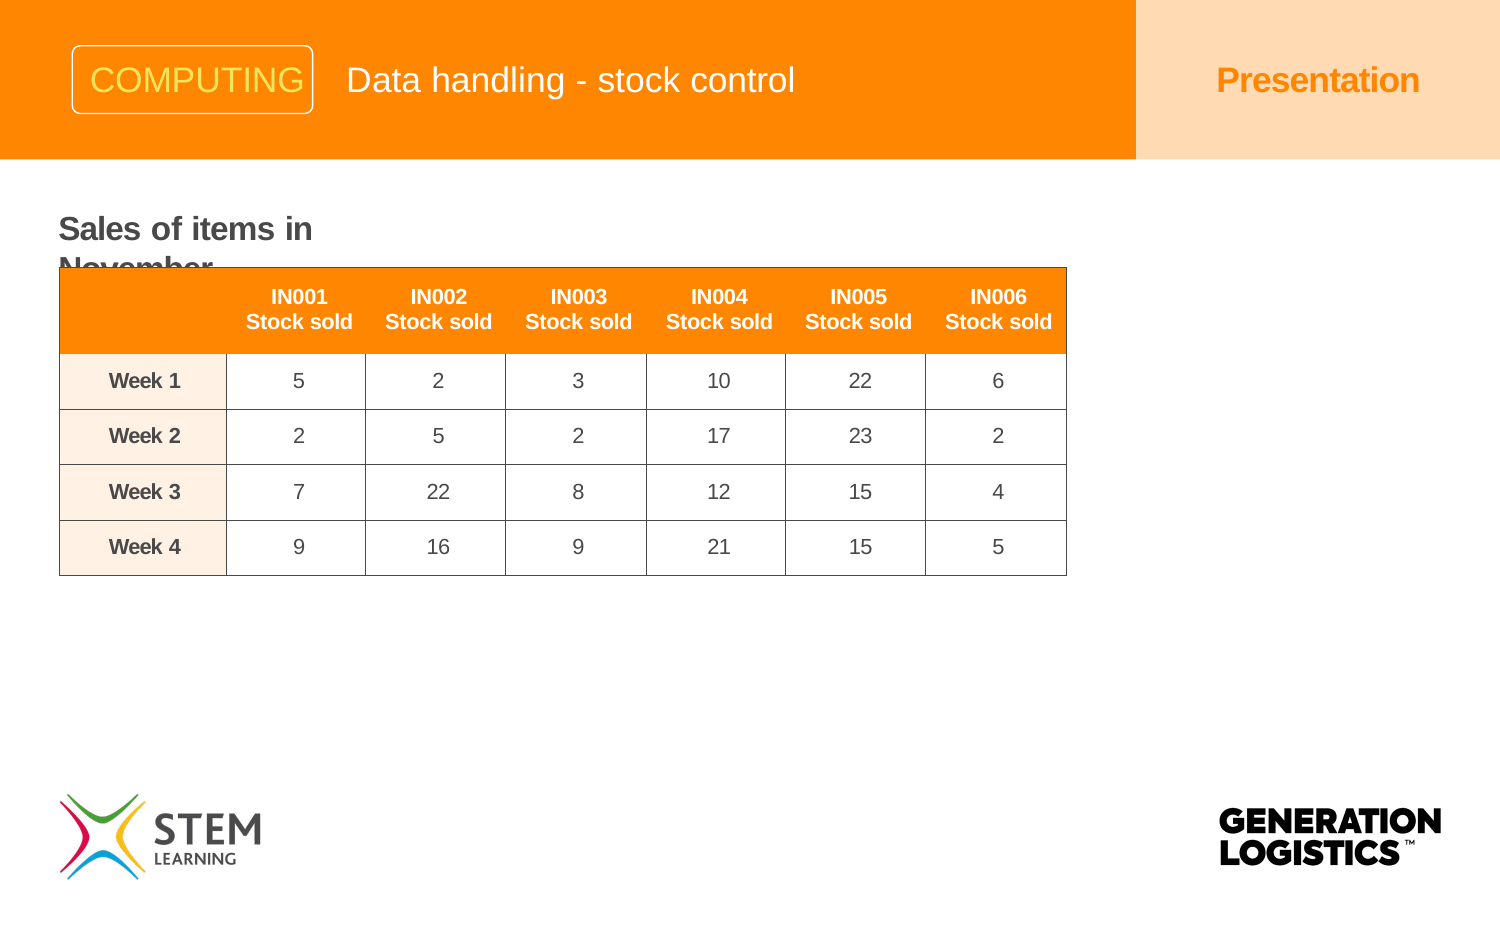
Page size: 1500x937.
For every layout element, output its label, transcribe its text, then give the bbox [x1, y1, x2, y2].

table_cell 8 [506, 465, 646, 520]
table_header IN005 Stock sold [785, 268, 925, 354]
text_box Presentation [1214, 55, 1423, 100]
table_cell 2 [366, 354, 505, 409]
table_cell 9 [227, 521, 365, 575]
table_cell 2 [227, 410, 365, 464]
table_cell 6 [926, 354, 1066, 409]
table_cell 9 [506, 521, 646, 575]
text_box [72, 45, 313, 114]
table_cell 16 [366, 521, 505, 575]
table_header IN006 Stock sold [925, 268, 1066, 354]
table_cell 22 [366, 465, 505, 520]
table_header [60, 268, 226, 354]
picture [59, 793, 261, 880]
table_header IN003 Stock sold [506, 268, 646, 354]
table_cell 5 [227, 354, 365, 409]
table_cell 22 [786, 354, 925, 409]
table_header IN001 Stock sold [226, 268, 365, 354]
picture [1219, 807, 1441, 866]
table_cell 17 [647, 410, 785, 464]
table_cell 2 [926, 410, 1066, 464]
table_cell 7 [227, 465, 365, 520]
text_box Sales of items in November [56, 205, 473, 288]
table_cell Week 3 [60, 465, 226, 520]
table_cell 21 [647, 521, 785, 575]
table_header IN004 Stock sold [646, 268, 785, 354]
table_cell 2 [506, 410, 646, 464]
table_cell Week 1 [60, 354, 226, 409]
table_cell 12 [647, 465, 785, 520]
table_cell 3 [506, 354, 646, 409]
table_cell 15 [786, 465, 925, 520]
table_cell 10 [647, 354, 785, 409]
table_header IN002 Stock sold [365, 268, 506, 354]
text_box Data handling - stock control [344, 55, 806, 100]
table_cell Week 2 [60, 410, 226, 464]
table_cell 4 [926, 465, 1066, 520]
table_cell 15 [786, 521, 925, 575]
table_cell 5 [926, 521, 1066, 575]
table_cell 23 [786, 410, 925, 464]
table_cell 5 [366, 410, 505, 464]
table_cell Week 4 [60, 521, 226, 575]
